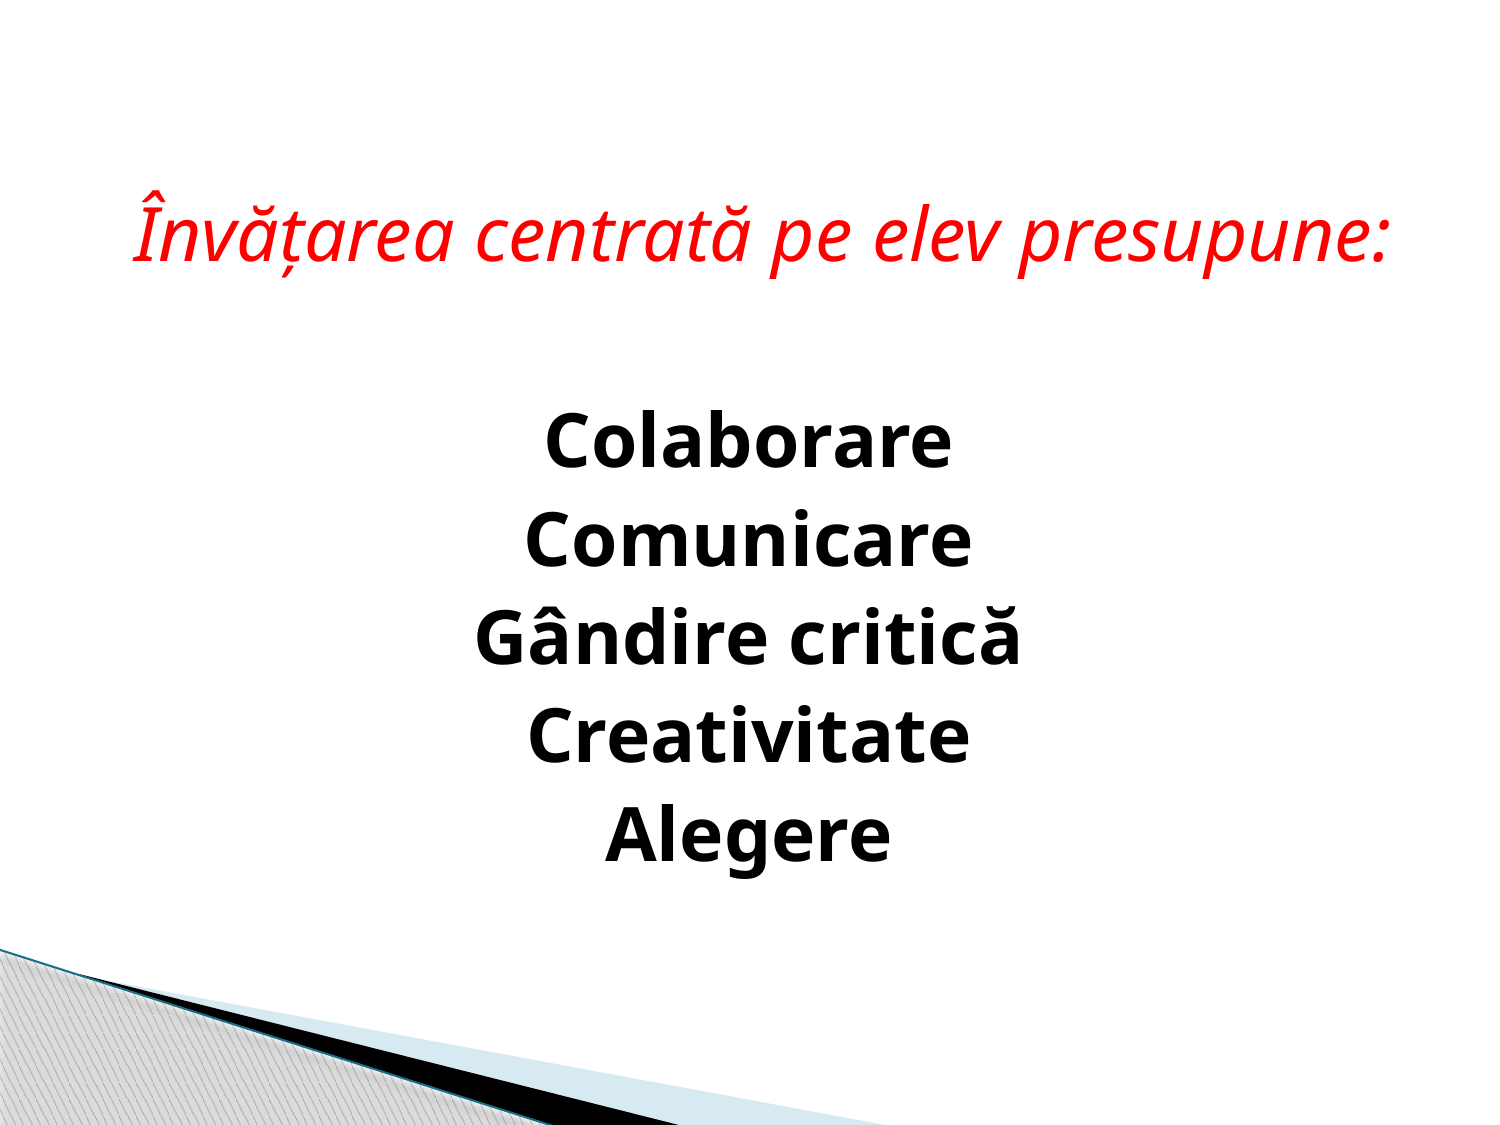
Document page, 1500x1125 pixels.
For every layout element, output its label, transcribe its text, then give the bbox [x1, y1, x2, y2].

title Învățarea centrată pe elev presupune: [88, 137, 1439, 325]
list Colaborare Comunicare Gândire critică Creativitate Alegere [64, 385, 1415, 917]
